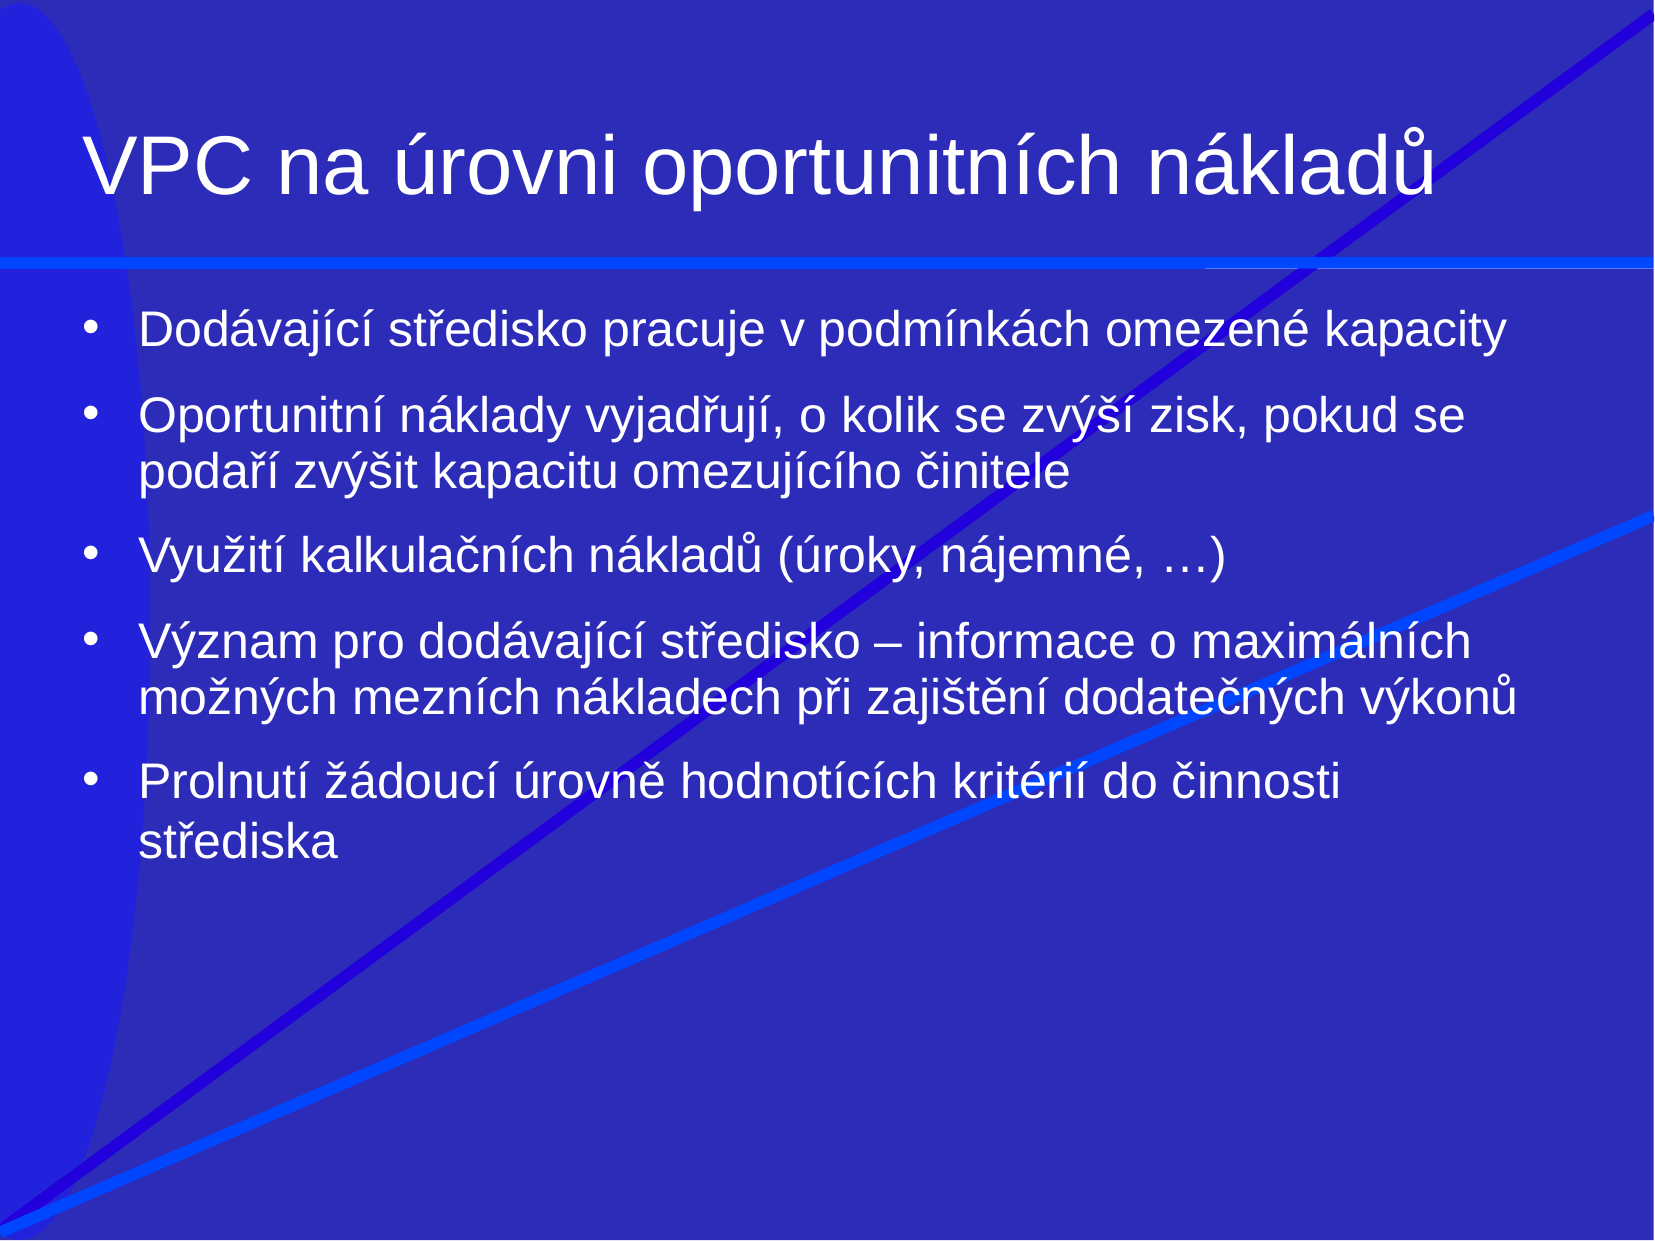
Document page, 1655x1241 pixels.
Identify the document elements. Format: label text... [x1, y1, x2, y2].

text_box Dodávající středisko pracuje v podmínkách omezené kapacity Oportunitní náklady vyjadřují, o kolik se zvýší zisk, pokud se podaří zvýšit kapacitu omezujícího činitele Využití kalkulačních nákladů (úroky, nájemné, …) Význam pro dodávající středisko – informace o maximálních možných mezních nákladech při zajištění dodatečných výkonů Prolnutí žádoucí úrovně hodnotících kritérií do činnosti střediska [80, 296, 1558, 869]
title VPC na úrovni oportunitních nákladů [80, 67, 1574, 319]
